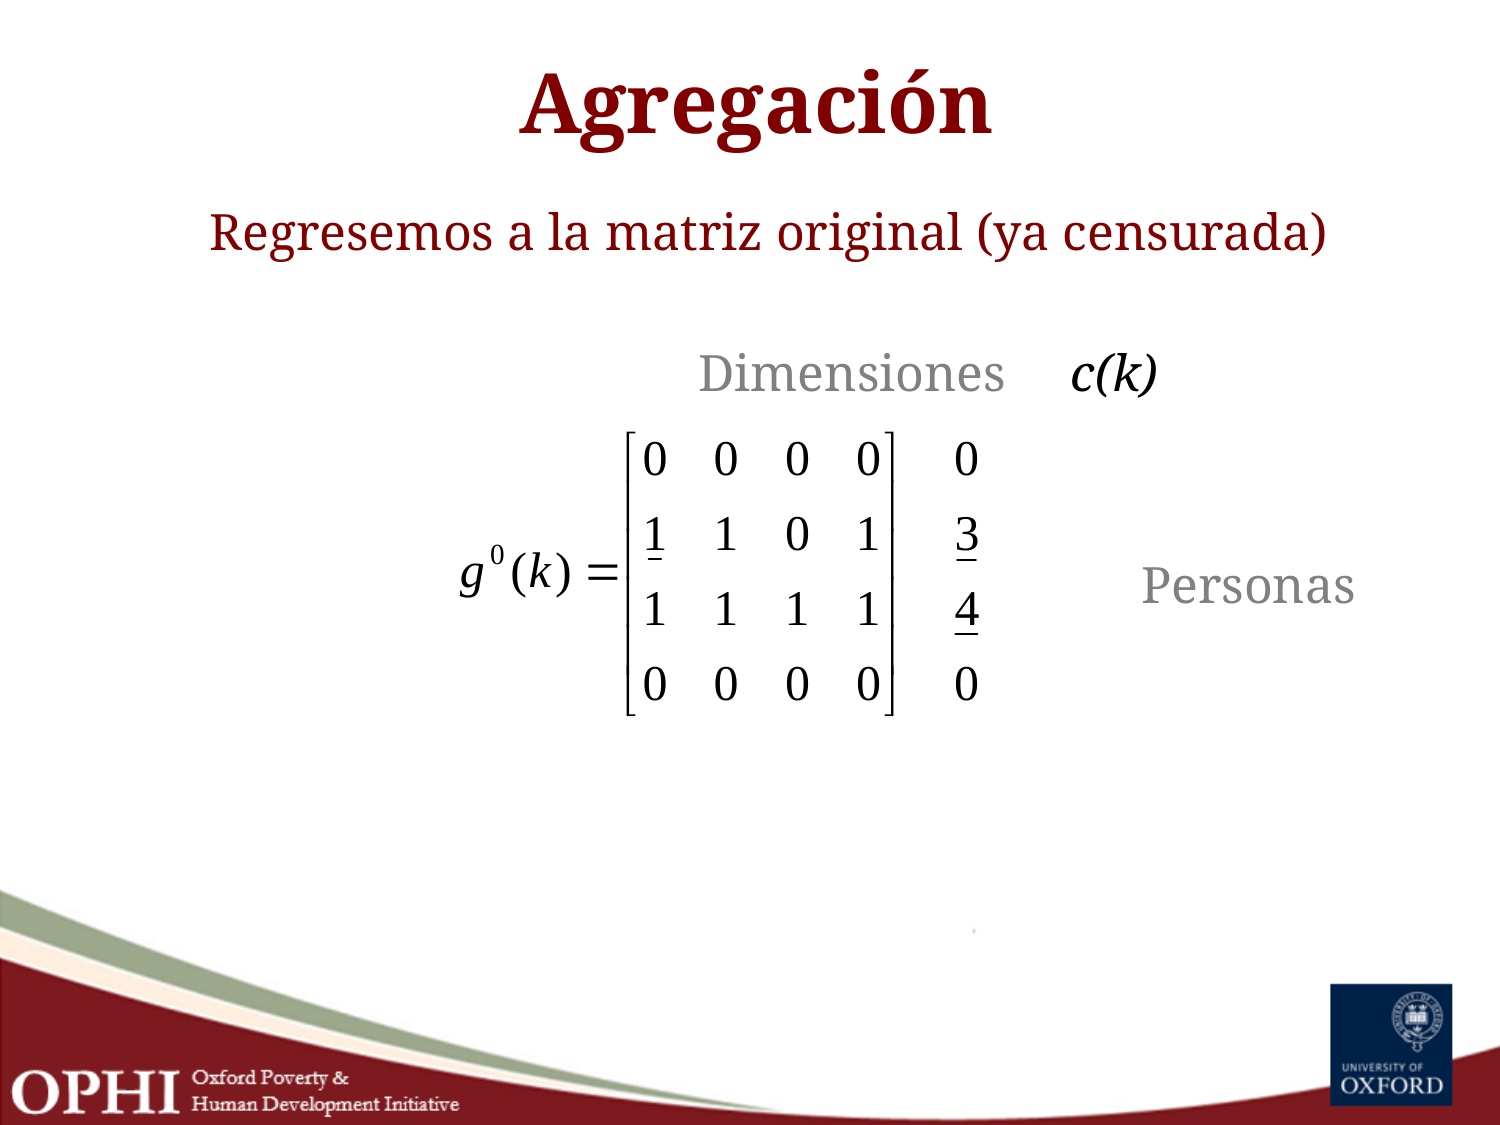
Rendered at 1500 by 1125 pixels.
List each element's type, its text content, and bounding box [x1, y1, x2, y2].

title Agregación [17, 42, 1500, 169]
picture [0, 0, 1500, 1125]
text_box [449, 424, 989, 726]
list Regresemos a la matriz original (ya censurada) Dimensiones c(k) Personas [112, 200, 1413, 1125]
